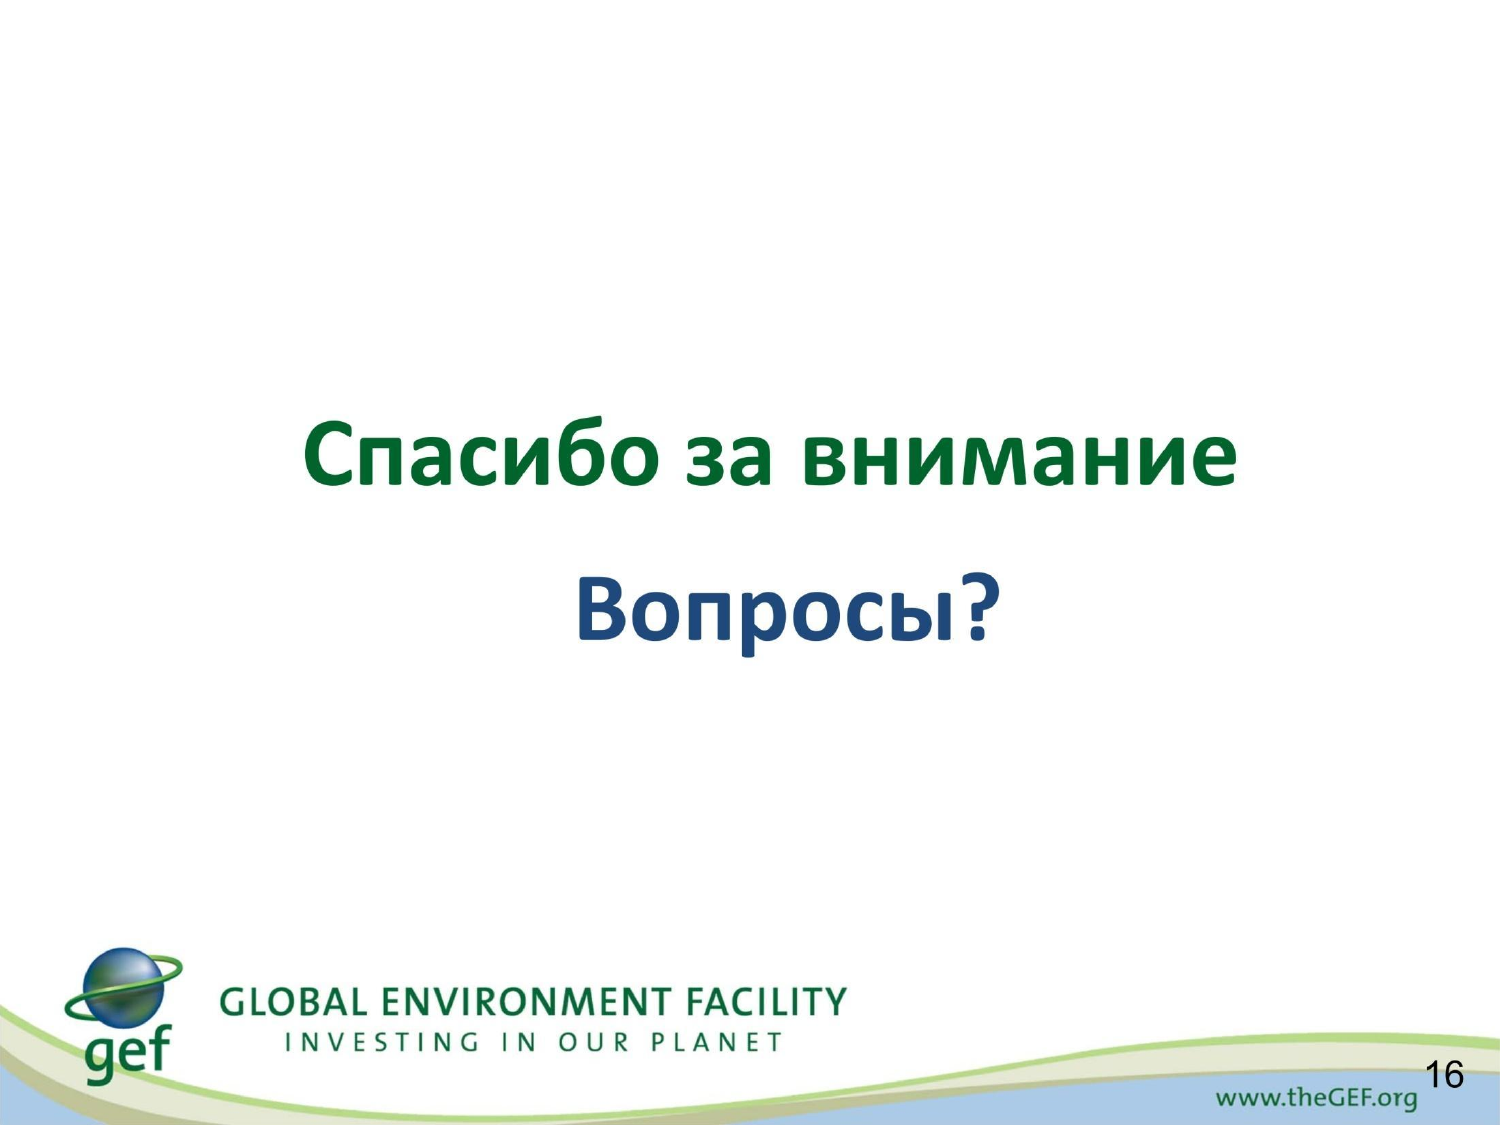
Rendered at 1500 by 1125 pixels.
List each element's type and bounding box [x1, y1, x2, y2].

text_box [0, 0, 1500, 1125]
